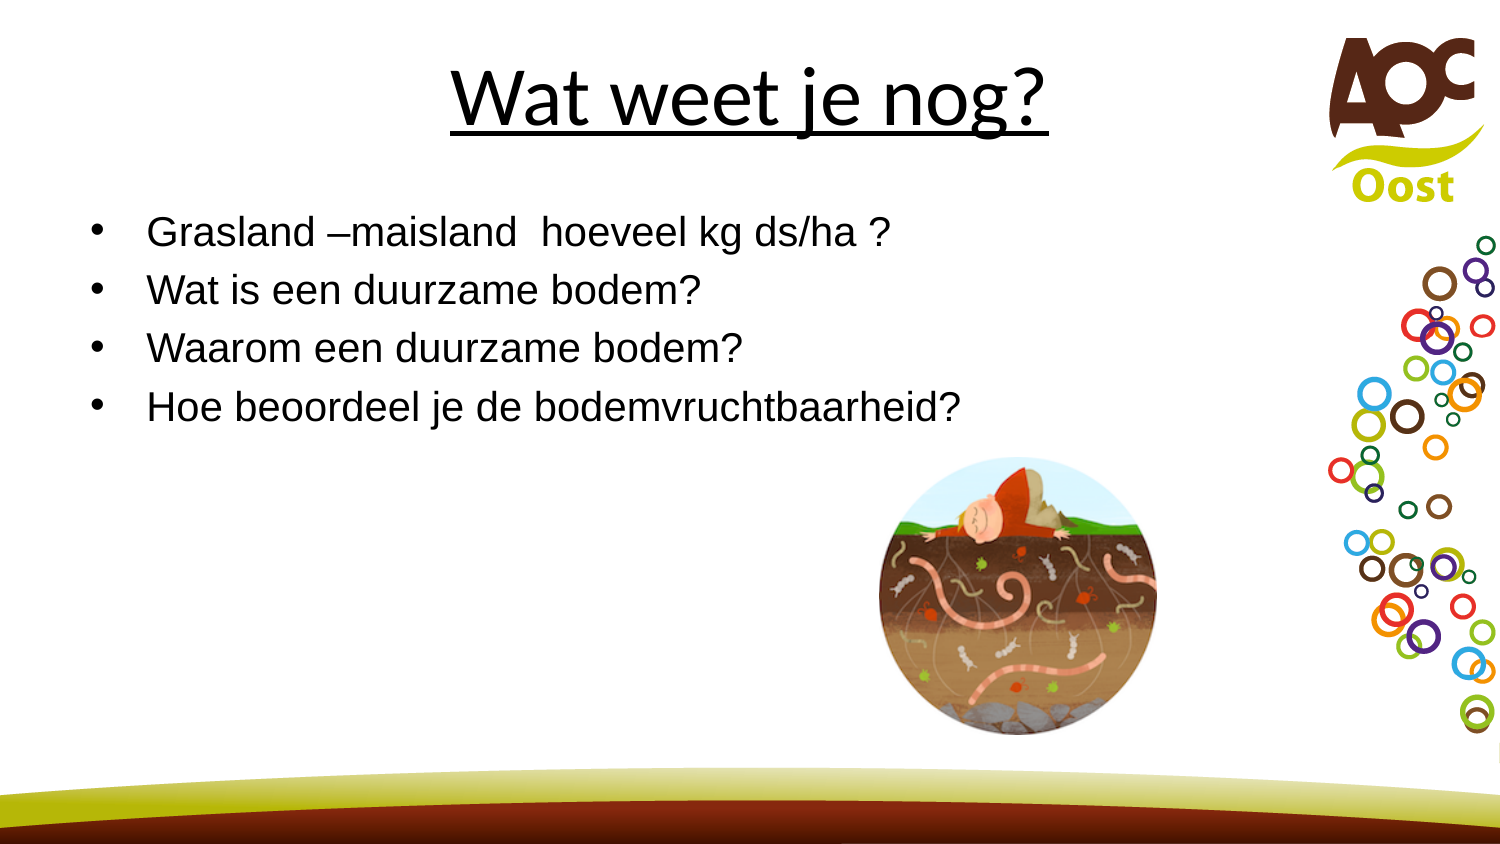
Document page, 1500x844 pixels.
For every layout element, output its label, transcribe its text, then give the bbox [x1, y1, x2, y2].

picture [0, 0, 1500, 844]
title Wat weet je nog? [75, 33, 1425, 151]
list Grasland –maisland hoeveel kg ds/ha ? Wat is een duurzame bodem? Waarom een duurzame bodem? Hoe beoordeel je de bodemvruchtbaarheid? [75, 196, 1425, 754]
